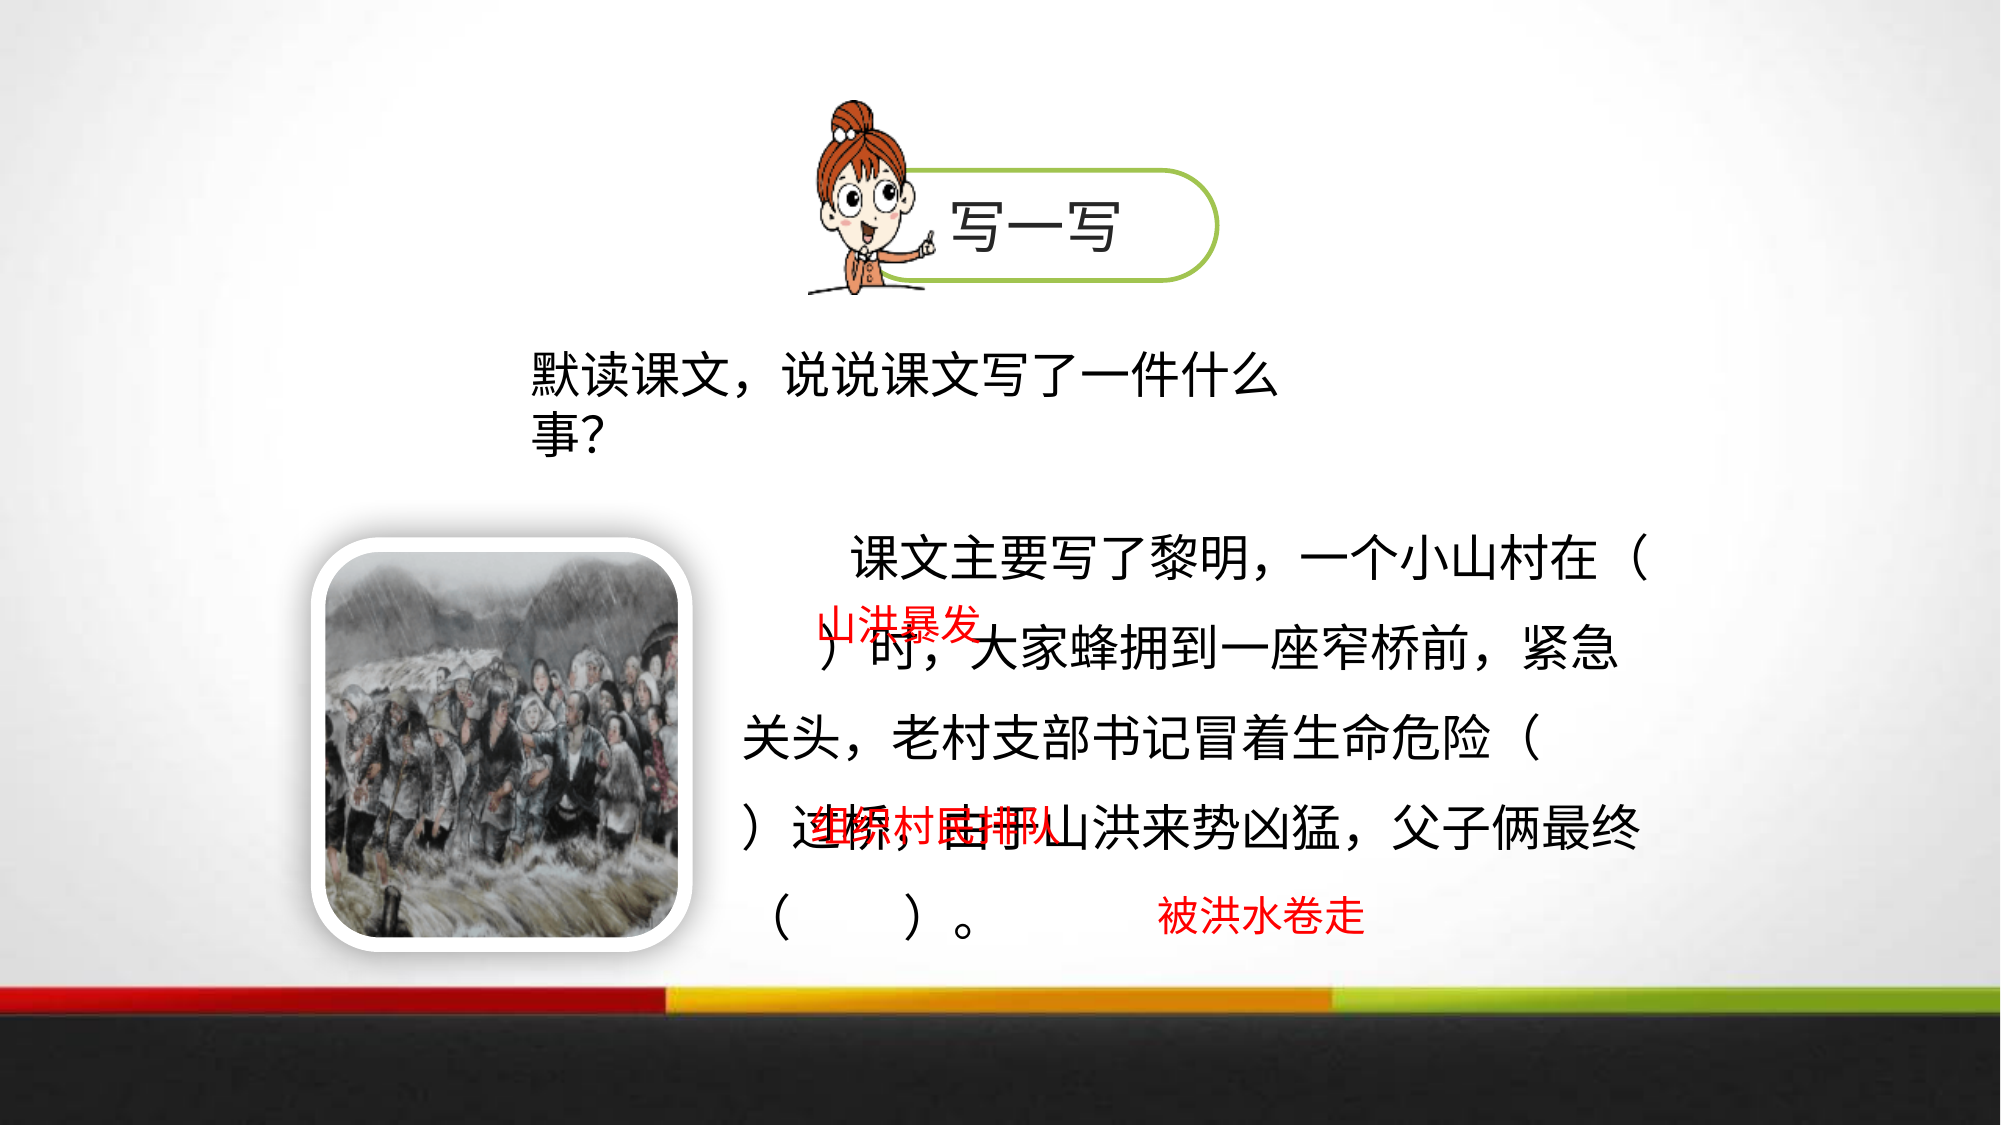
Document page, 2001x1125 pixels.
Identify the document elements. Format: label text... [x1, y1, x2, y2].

text_box 默读课文，说说课文写了一件什么事？ [515, 336, 1356, 472]
text_box 课文主要写了黎明，一个小山村在（ ）时，大家蜂拥到一座窄桥前，紧急关头，老村支部书记冒着生命危险（ ）过桥，由于山洪来势凶猛，父子俩最终（ ）。 [726, 489, 1684, 955]
text_box 写一写 [940, 168, 1220, 283]
text_box 山洪暴发 [800, 591, 1016, 657]
text_box 组织村民排队 [795, 792, 1104, 858]
text_box 被洪水卷走 [1142, 882, 1443, 947]
picture [0, 0, 2001, 1125]
